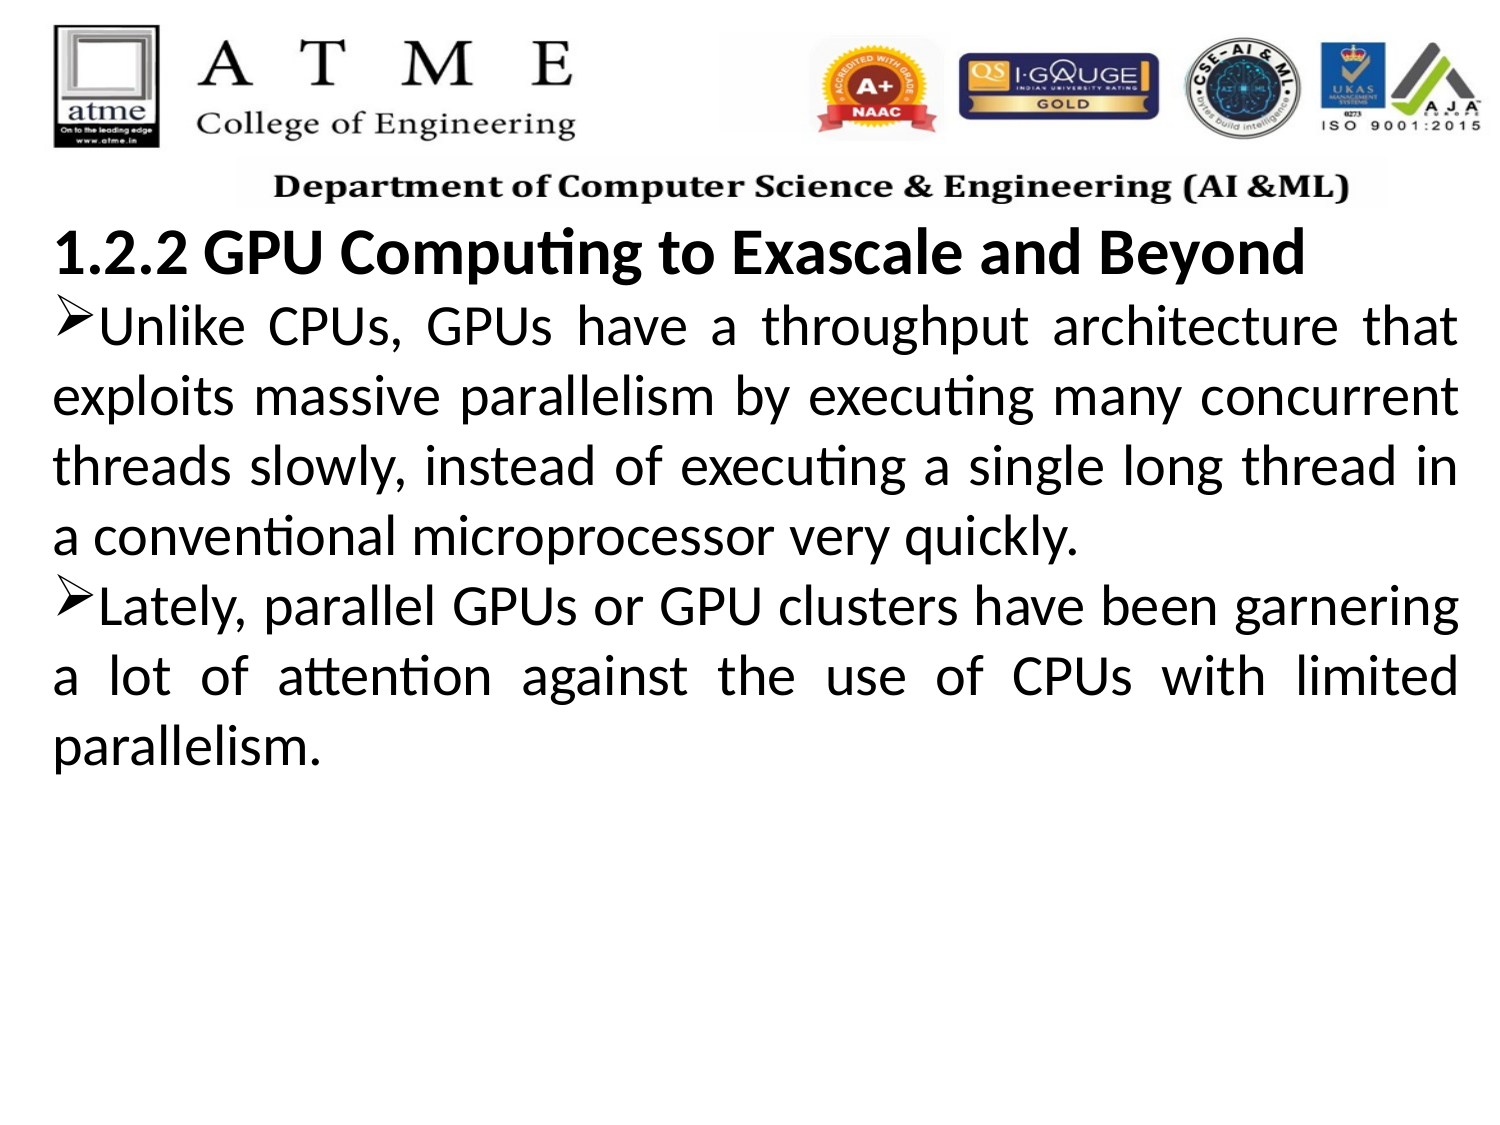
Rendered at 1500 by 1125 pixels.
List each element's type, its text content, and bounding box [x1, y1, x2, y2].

picture [24, 0, 1500, 226]
text_box 1.2.2 GPU Computing to Exascale and Beyond Unlike CPUs, GPUs have a throughput architecture that exploits massive parallelism by executing many concurrent threads slowly, instead of executing a single long thread in a conventional microprocessor very quickly. Lately, parallel GPUs or GPU clusters have been garnering a lot of attention against the use of CPUs with limited parallelism. [37, 234, 1475, 785]
